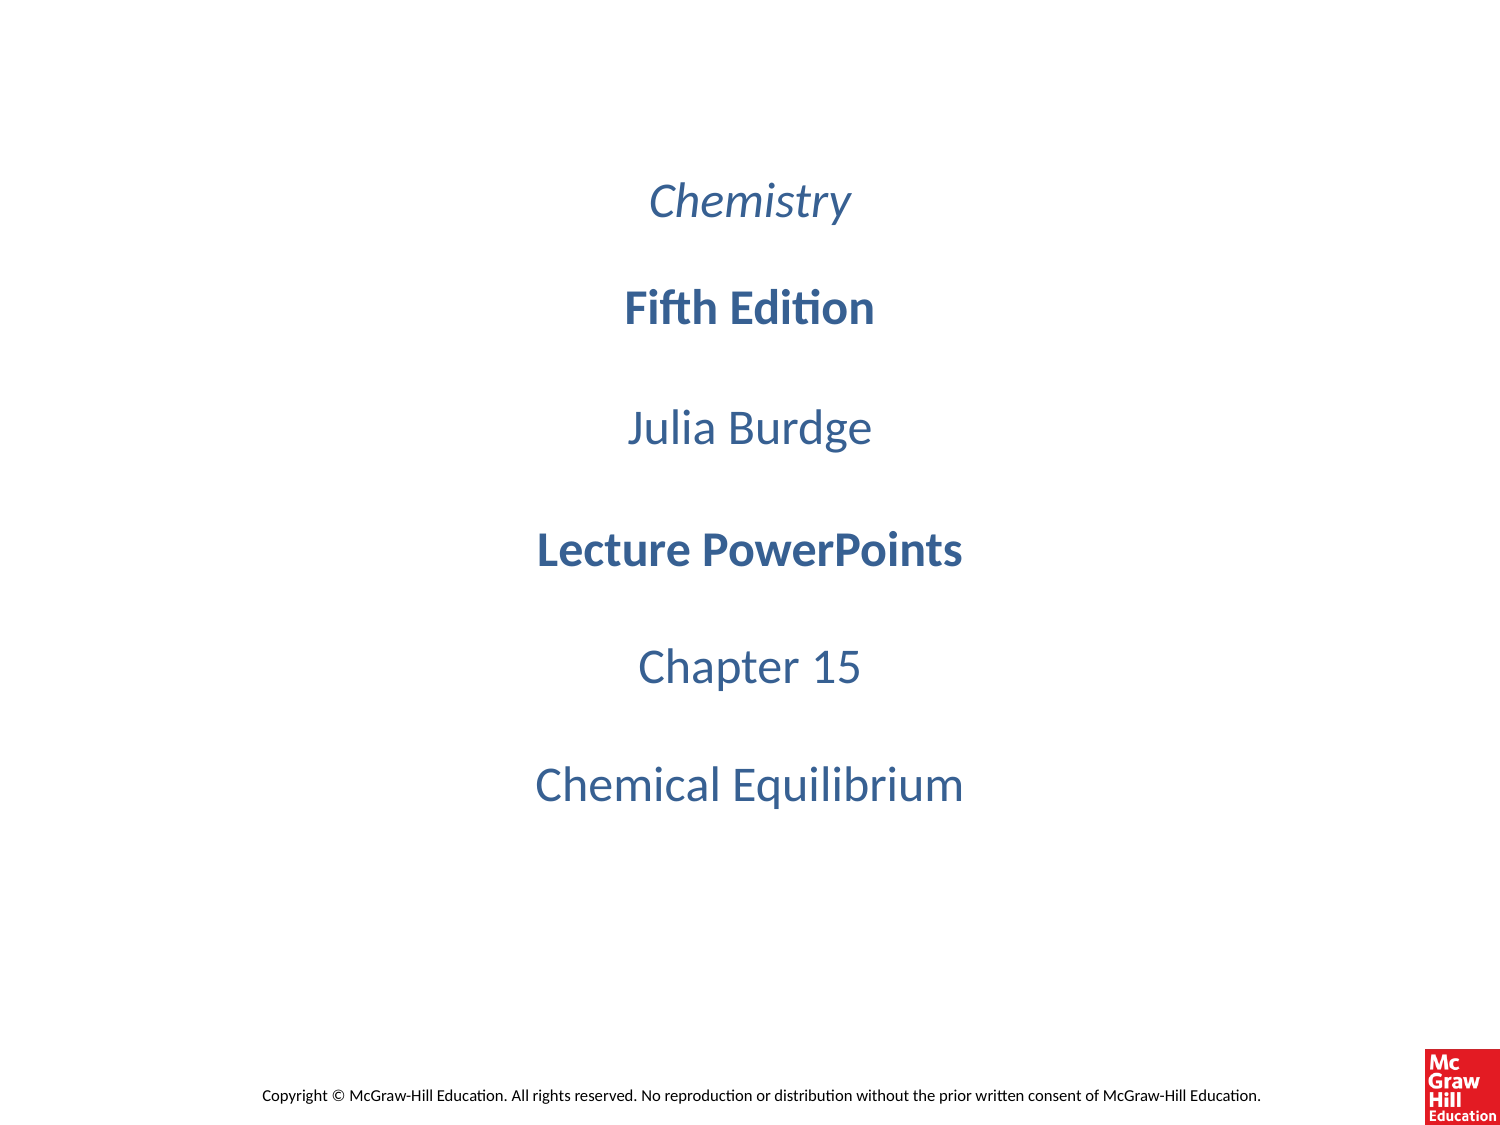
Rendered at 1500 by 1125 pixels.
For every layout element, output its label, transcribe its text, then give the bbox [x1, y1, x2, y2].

title Chemistry [512, 160, 988, 248]
list Fifth Edition [512, 267, 988, 357]
list Julia Burdge Lecture PowerPoints Chapter 15 Chemical Equilibrium [462, 386, 1038, 884]
picture [1424, 1049, 1500, 1125]
list Copyright © McGraw-Hill Education. All rights reserved. No reproduction or distribution without the prior written consent of McGraw-Hill Education. [62, 1077, 1419, 1114]
